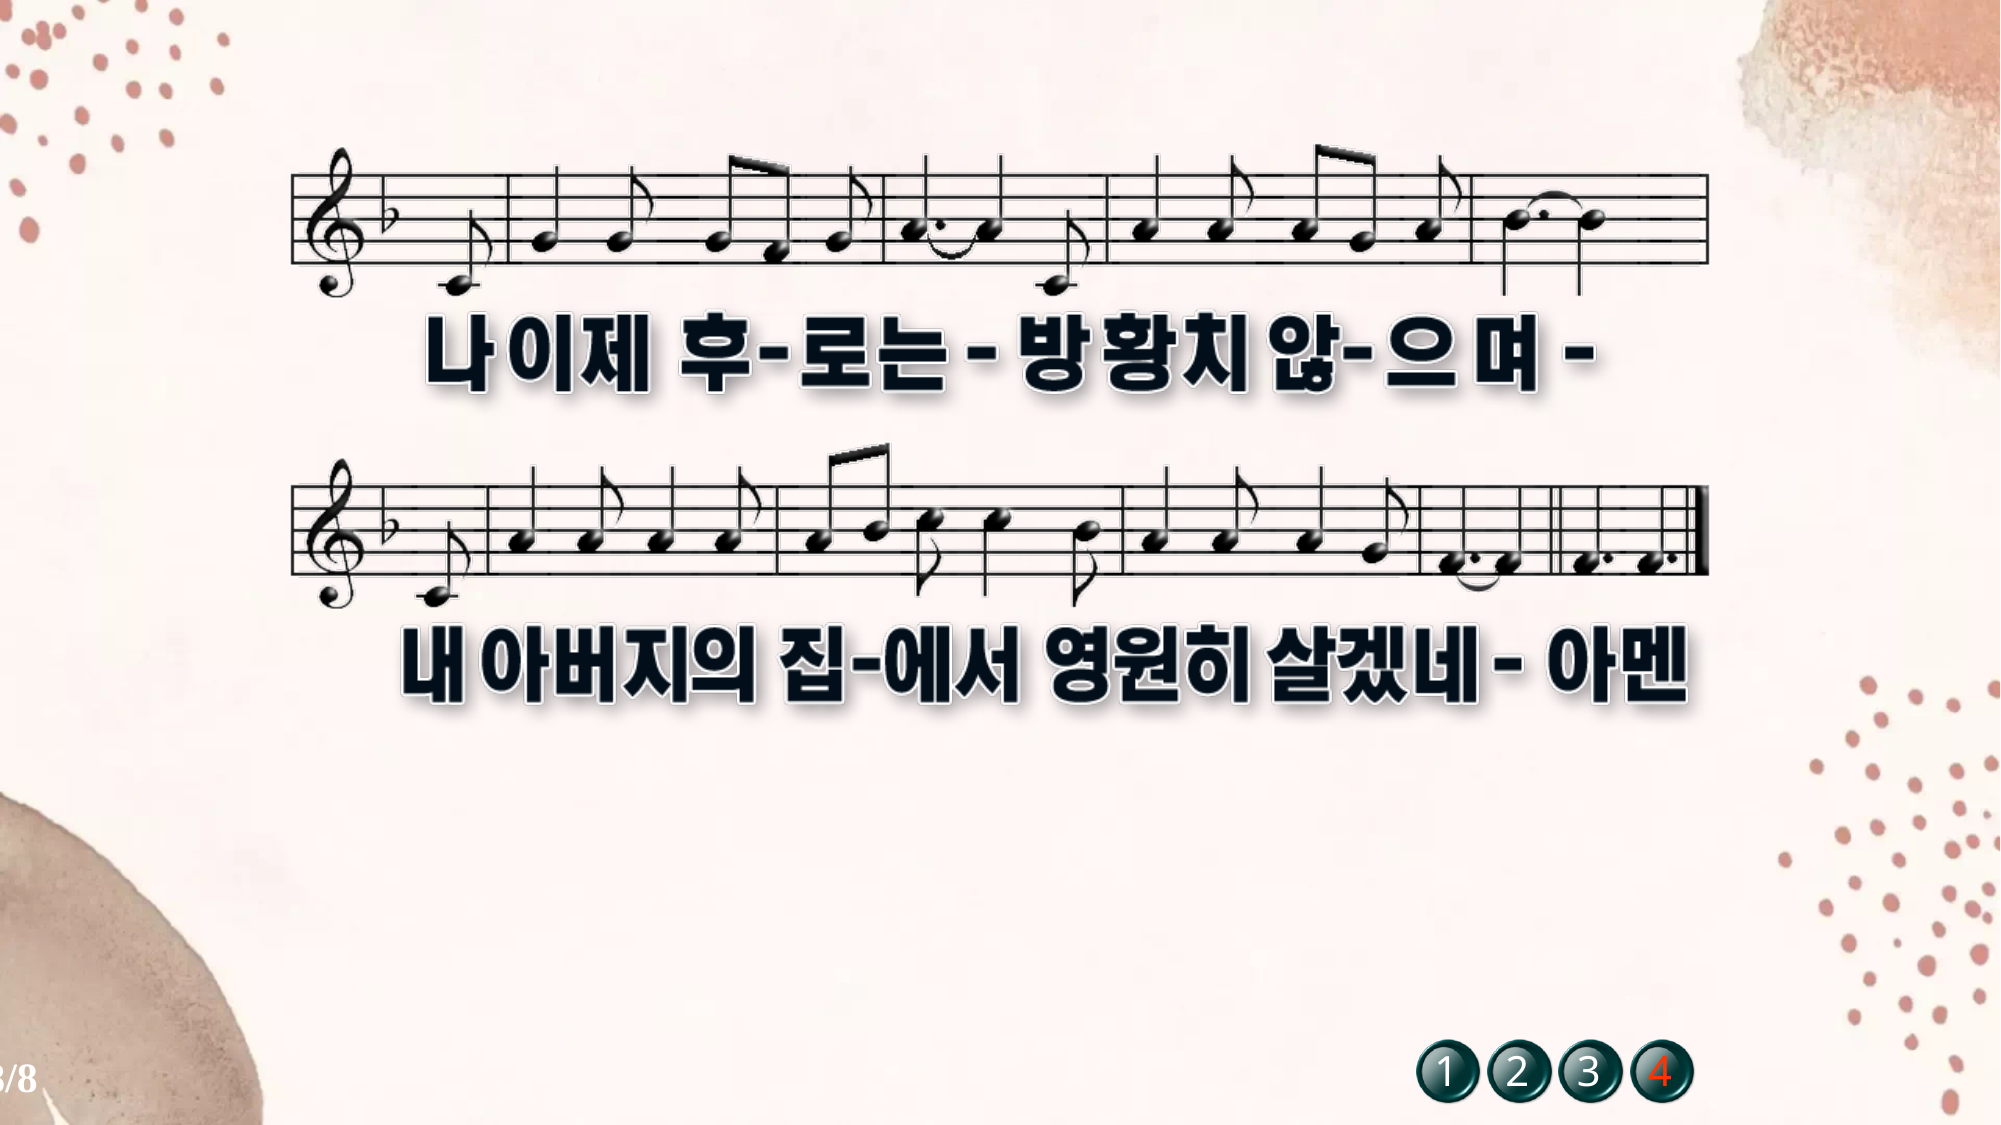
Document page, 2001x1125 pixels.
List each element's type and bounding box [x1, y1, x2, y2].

text_box [1413, 1035, 1484, 1106]
text_box [1627, 1035, 1697, 1106]
picture [0, 0, 2001, 1125]
text_box [1555, 1035, 1626, 1106]
text_box [1484, 1035, 1555, 1106]
